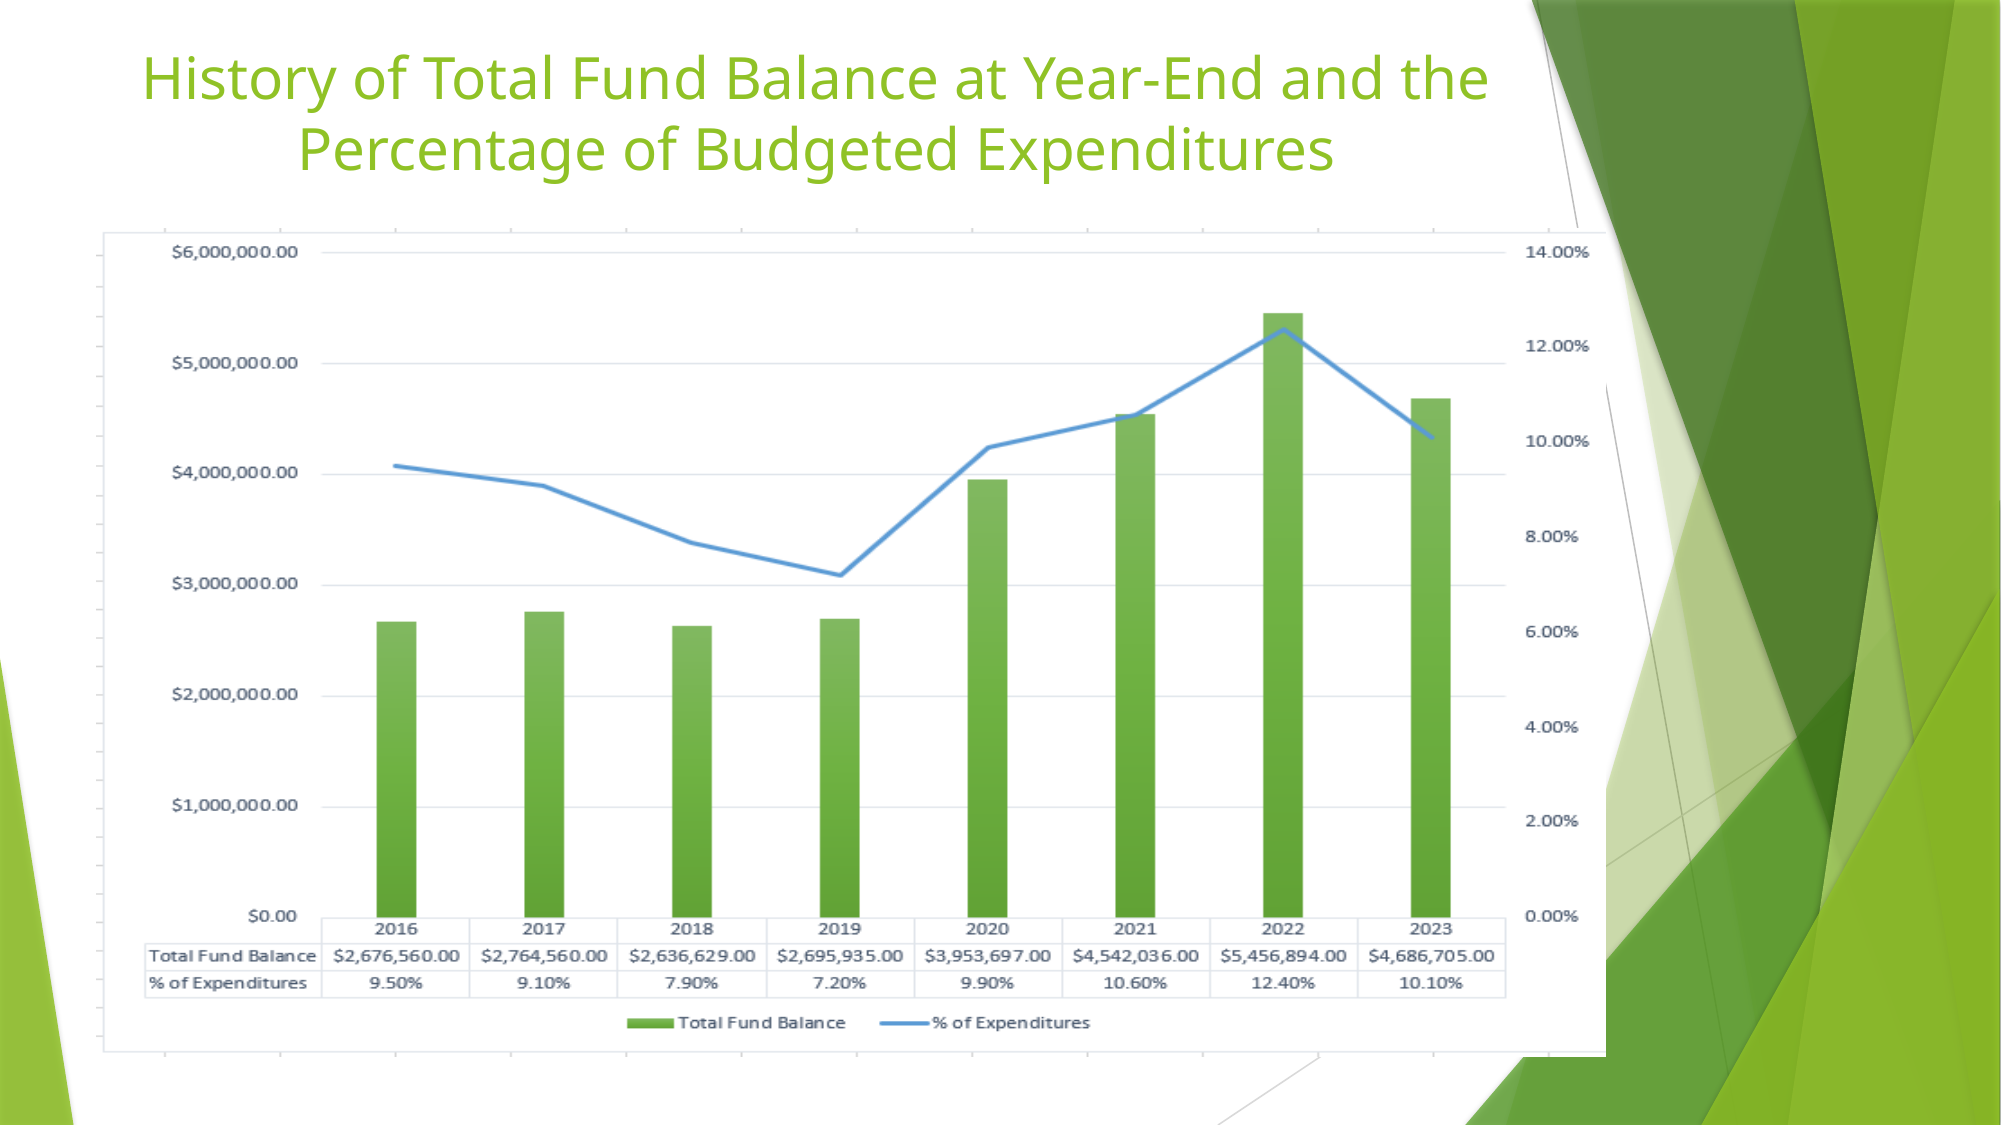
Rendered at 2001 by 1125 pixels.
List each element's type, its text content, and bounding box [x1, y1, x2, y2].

title History of Total Fund Balance at Year-End and the Percentage of Budgeted Expenditures [111, 34, 1522, 193]
picture [95, 228, 1606, 1058]
